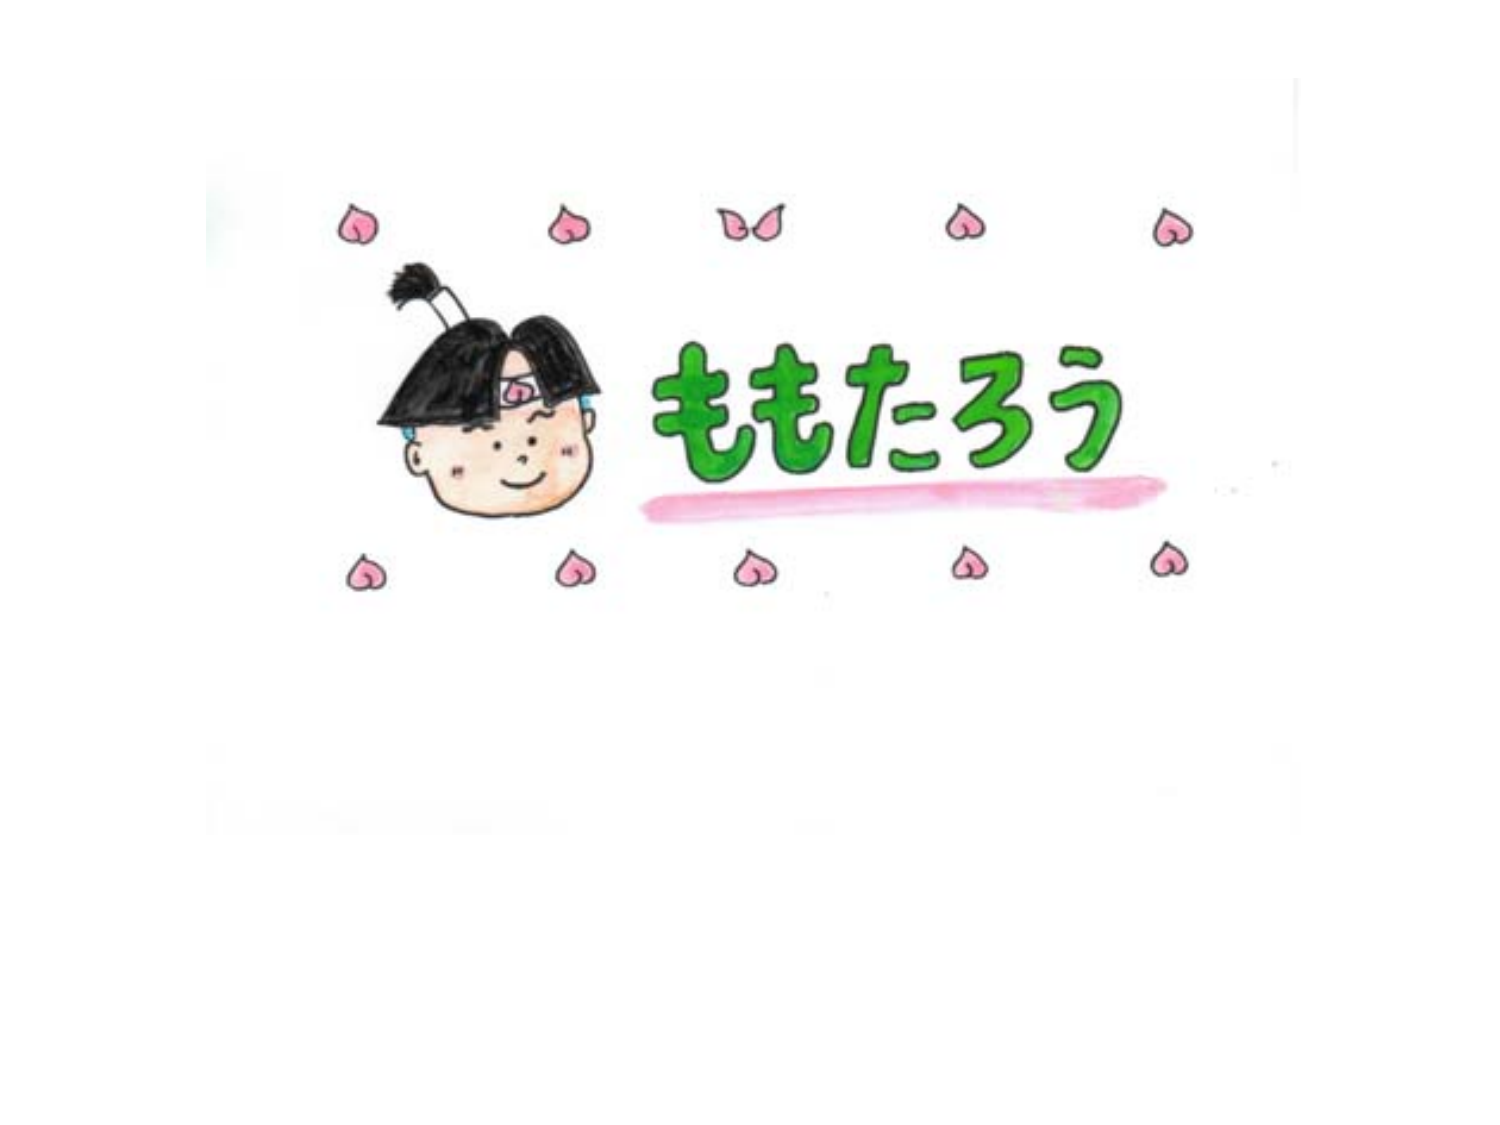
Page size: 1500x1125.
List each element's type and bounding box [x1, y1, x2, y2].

picture [206, 77, 1301, 835]
